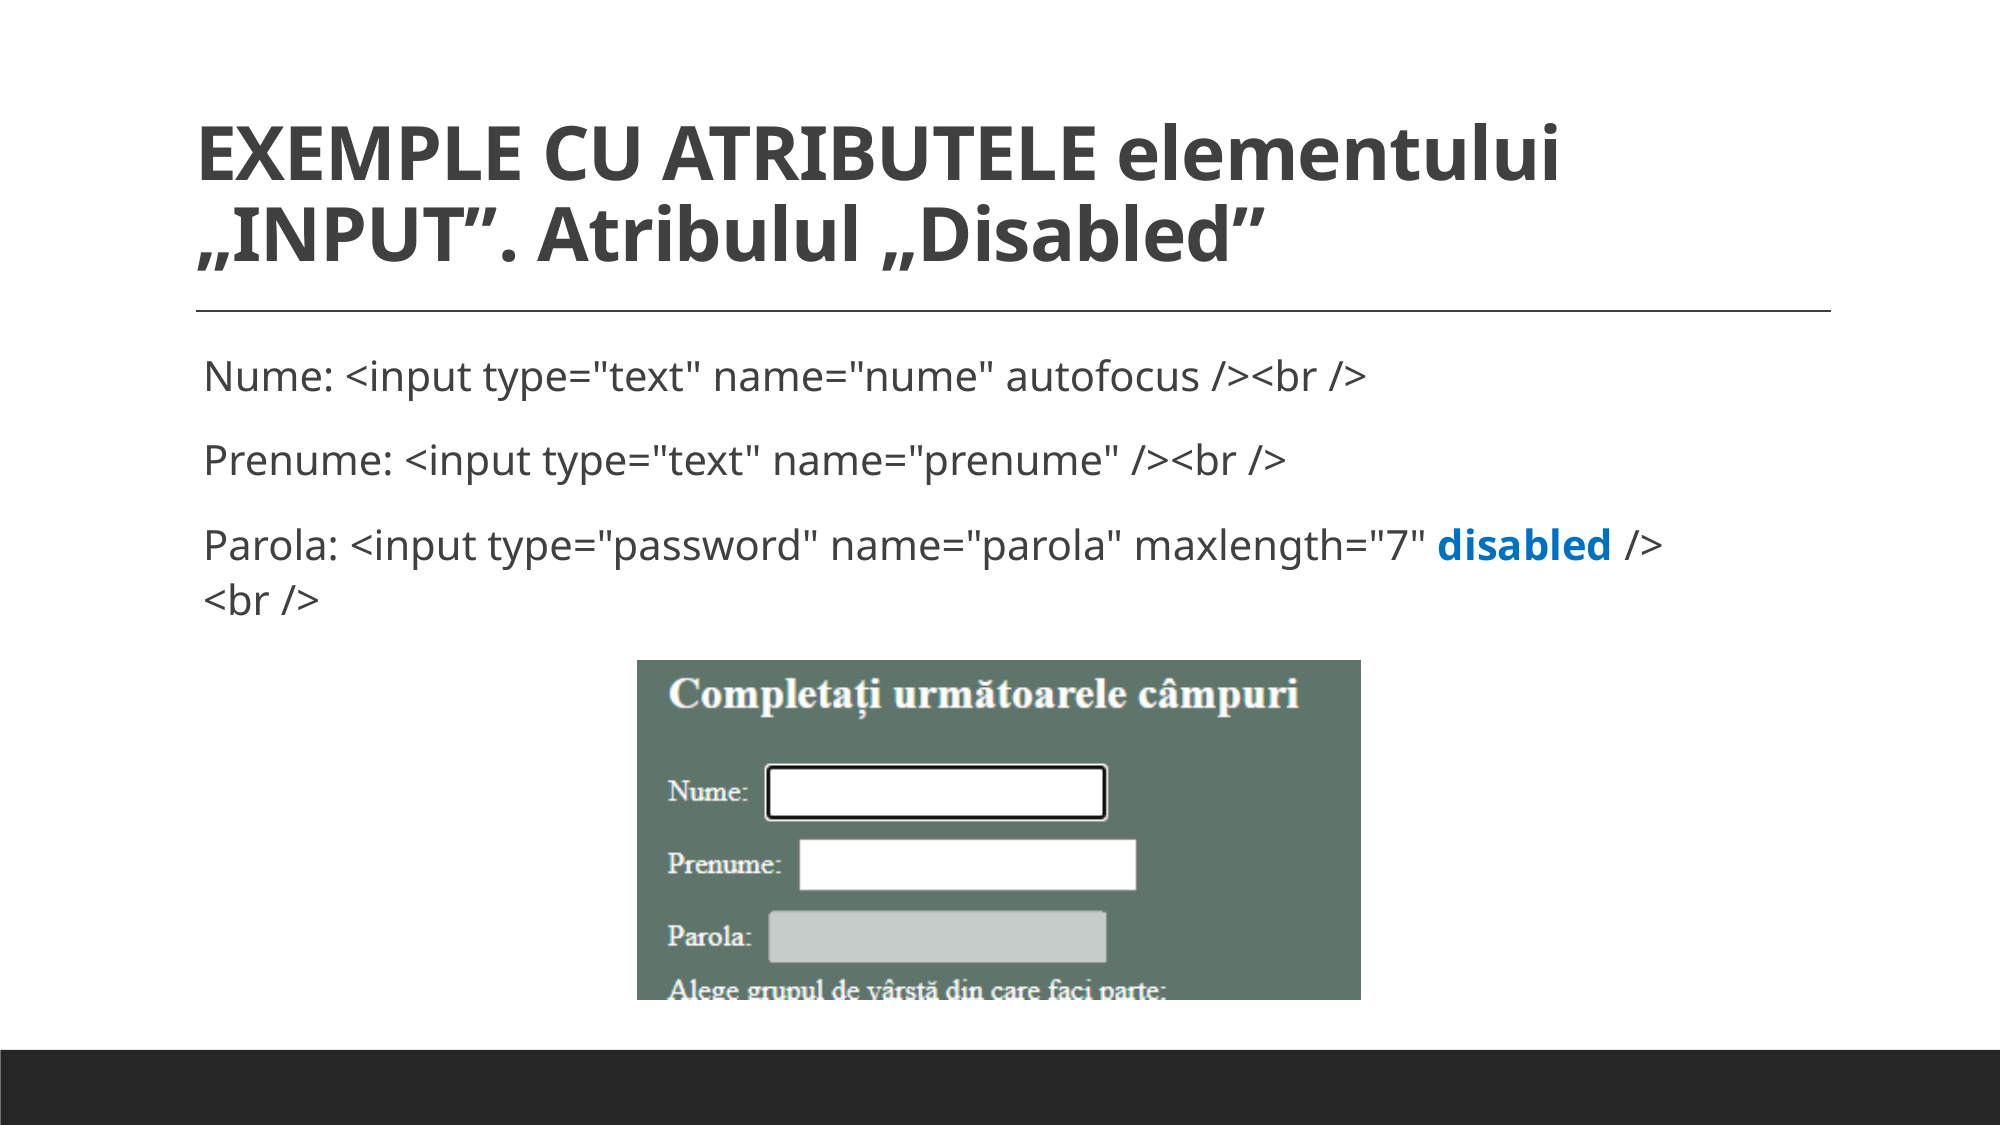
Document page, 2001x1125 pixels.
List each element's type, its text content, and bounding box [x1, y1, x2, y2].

list Nume: <input type="text" name="nume" autofocus /><br /> Prenume: <input type="text" name="prenume" /><br /> Parola: <input type="password" name="parola" maxlength="7" disabled /> <br /> [203, 337, 1715, 625]
title EXEMPLE CU ATRIBUTELE elementului „INPUT”. Atribulul „Disabled” [180, 47, 1830, 285]
picture [636, 659, 1362, 1001]
